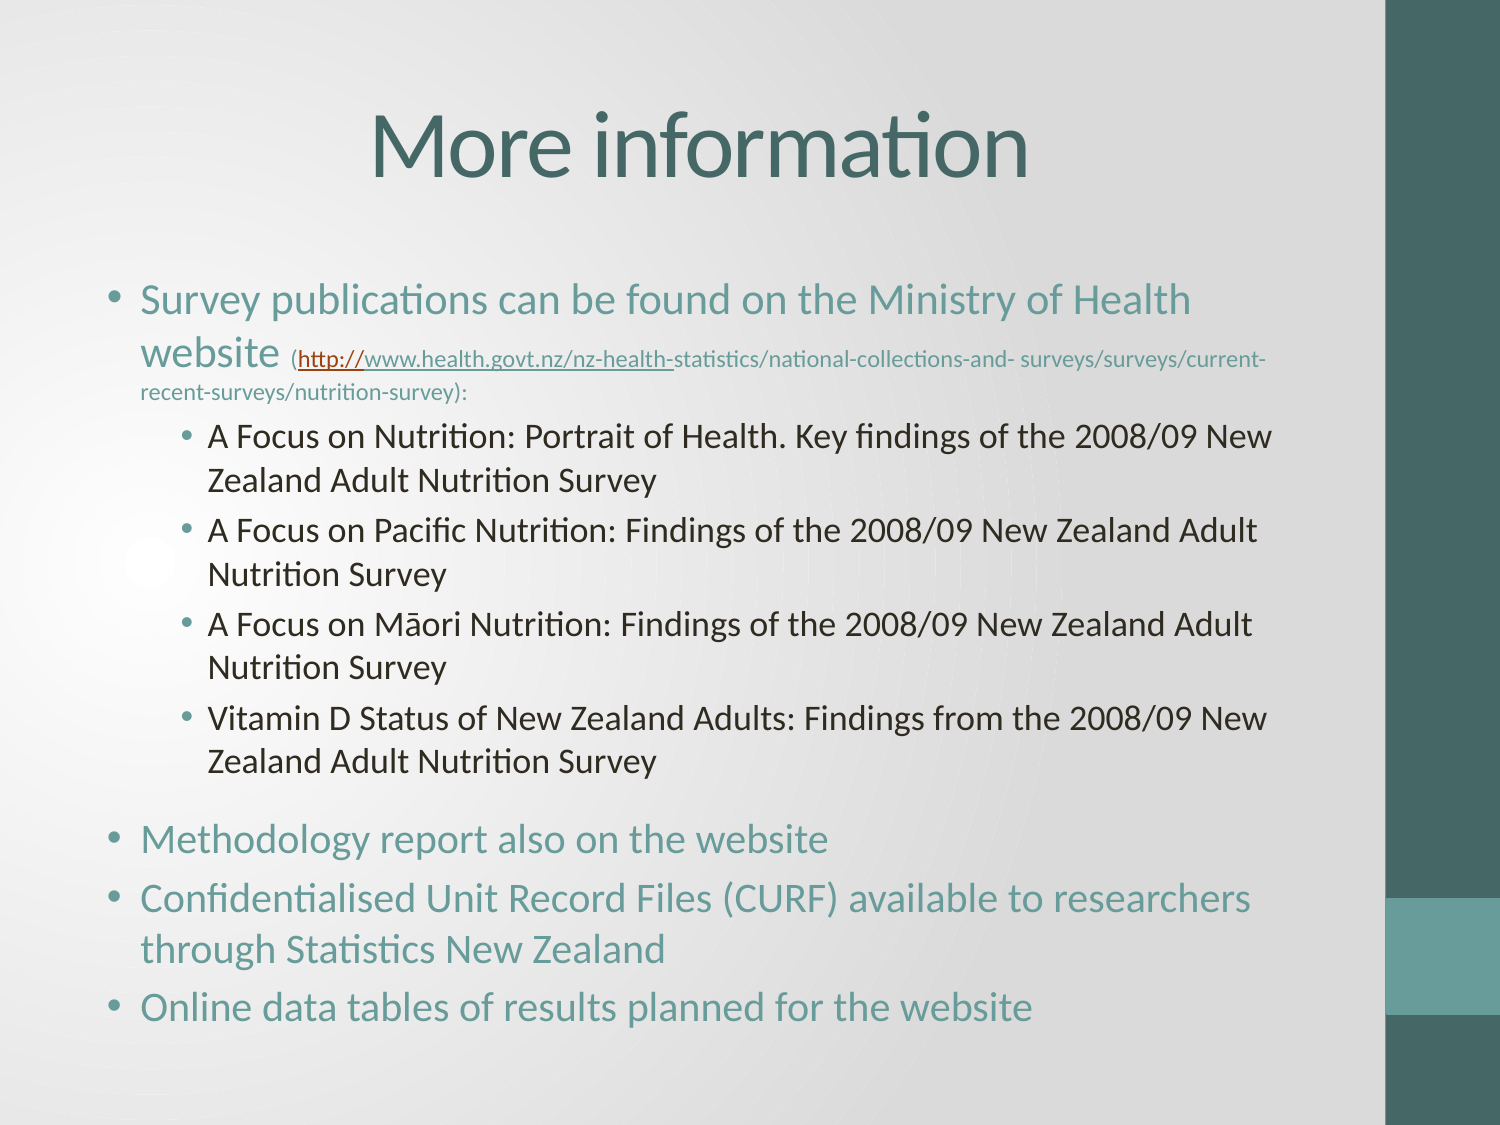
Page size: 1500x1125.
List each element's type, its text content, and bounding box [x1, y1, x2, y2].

list Survey publications can be found on the Ministry of Health website (http://www.health.govt.nz/nz-health-statistics/national-collections-and- surveys/surveys/current-recent-surveys/nutrition-survey): A Focus on Nutrition: Portrait of Health. Key findings of the 2008/09 New Zealand Adult Nutrition Survey A Focus on Pacific Nutrition: Findings of the 2008/09 New Zealand Adult Nutrition Survey A Focus on Māori Nutrition: Findings of the 2008/09 New Zealand Adult Nutrition Survey Vitamin D Status of New Zealand Adults: Findings from the 2008/09 New Zealand Adult Nutrition Survey Methodology report also on the website Confidentialised Unit Record Files (CURF) available to researchers through Statistics New Zealand Online data tables of results planned for the website [75, 262, 1325, 1050]
title More information [75, 45, 1325, 233]
